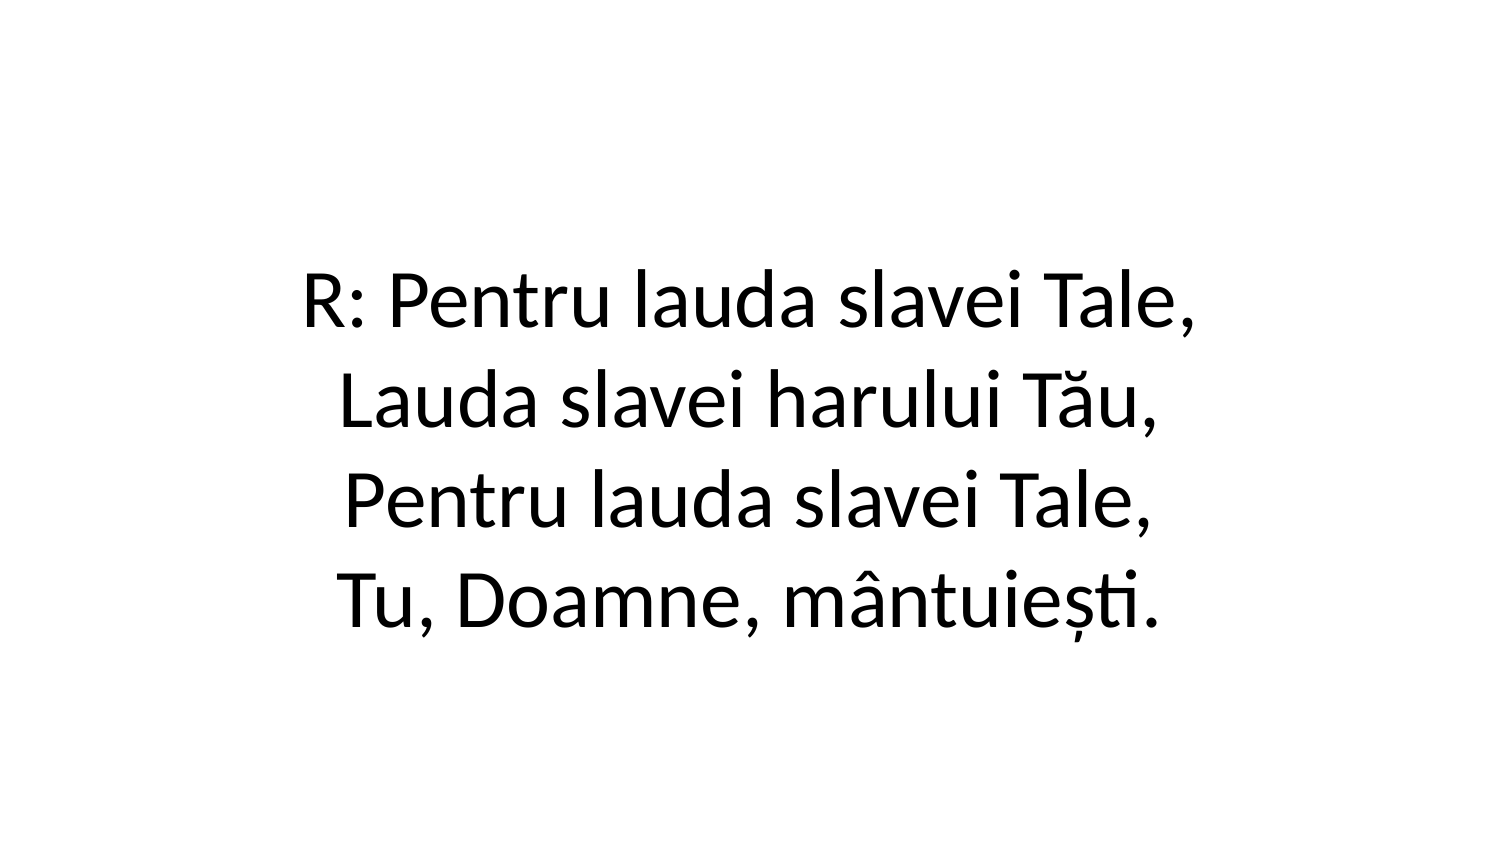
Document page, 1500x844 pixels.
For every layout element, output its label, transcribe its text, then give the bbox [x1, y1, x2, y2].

text_box R: Pentru lauda slavei Tale, Lauda slavei harului Tău, Pentru lauda slavei Tale, Tu, Doamne, mântuiești. [286, 192, 1214, 652]
